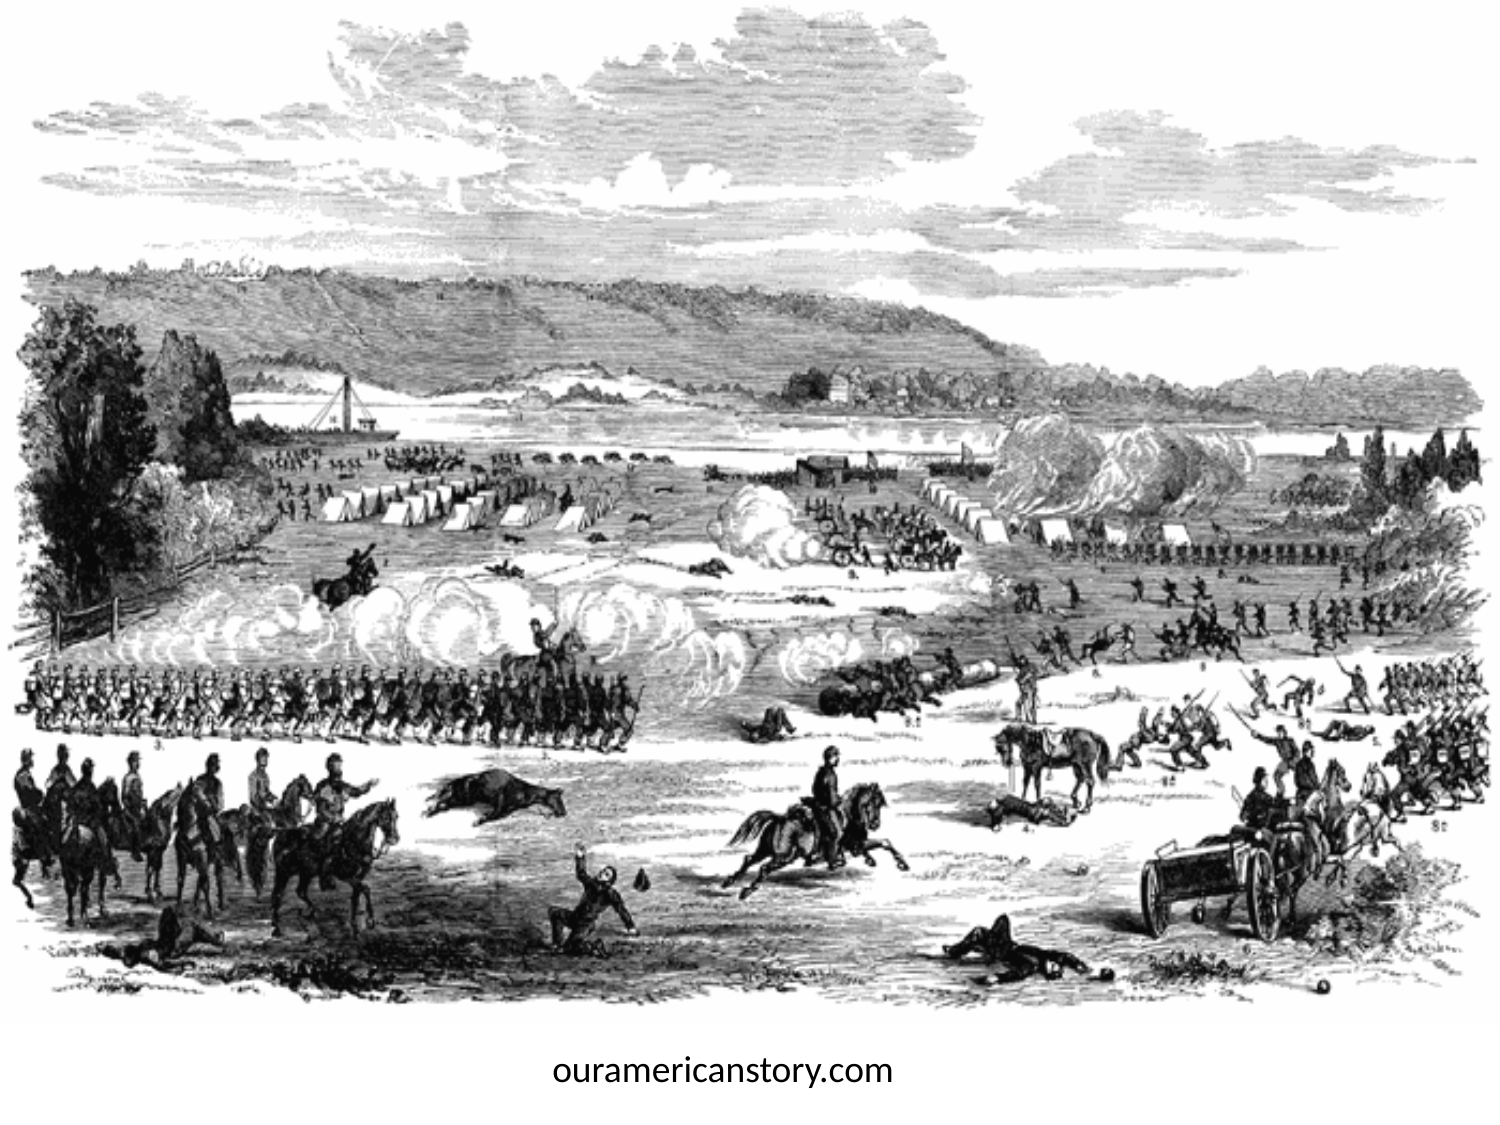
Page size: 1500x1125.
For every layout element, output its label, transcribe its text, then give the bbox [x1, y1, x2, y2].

text_box ouramericanstory.com [537, 1037, 913, 1098]
picture [0, 0, 1500, 1026]
